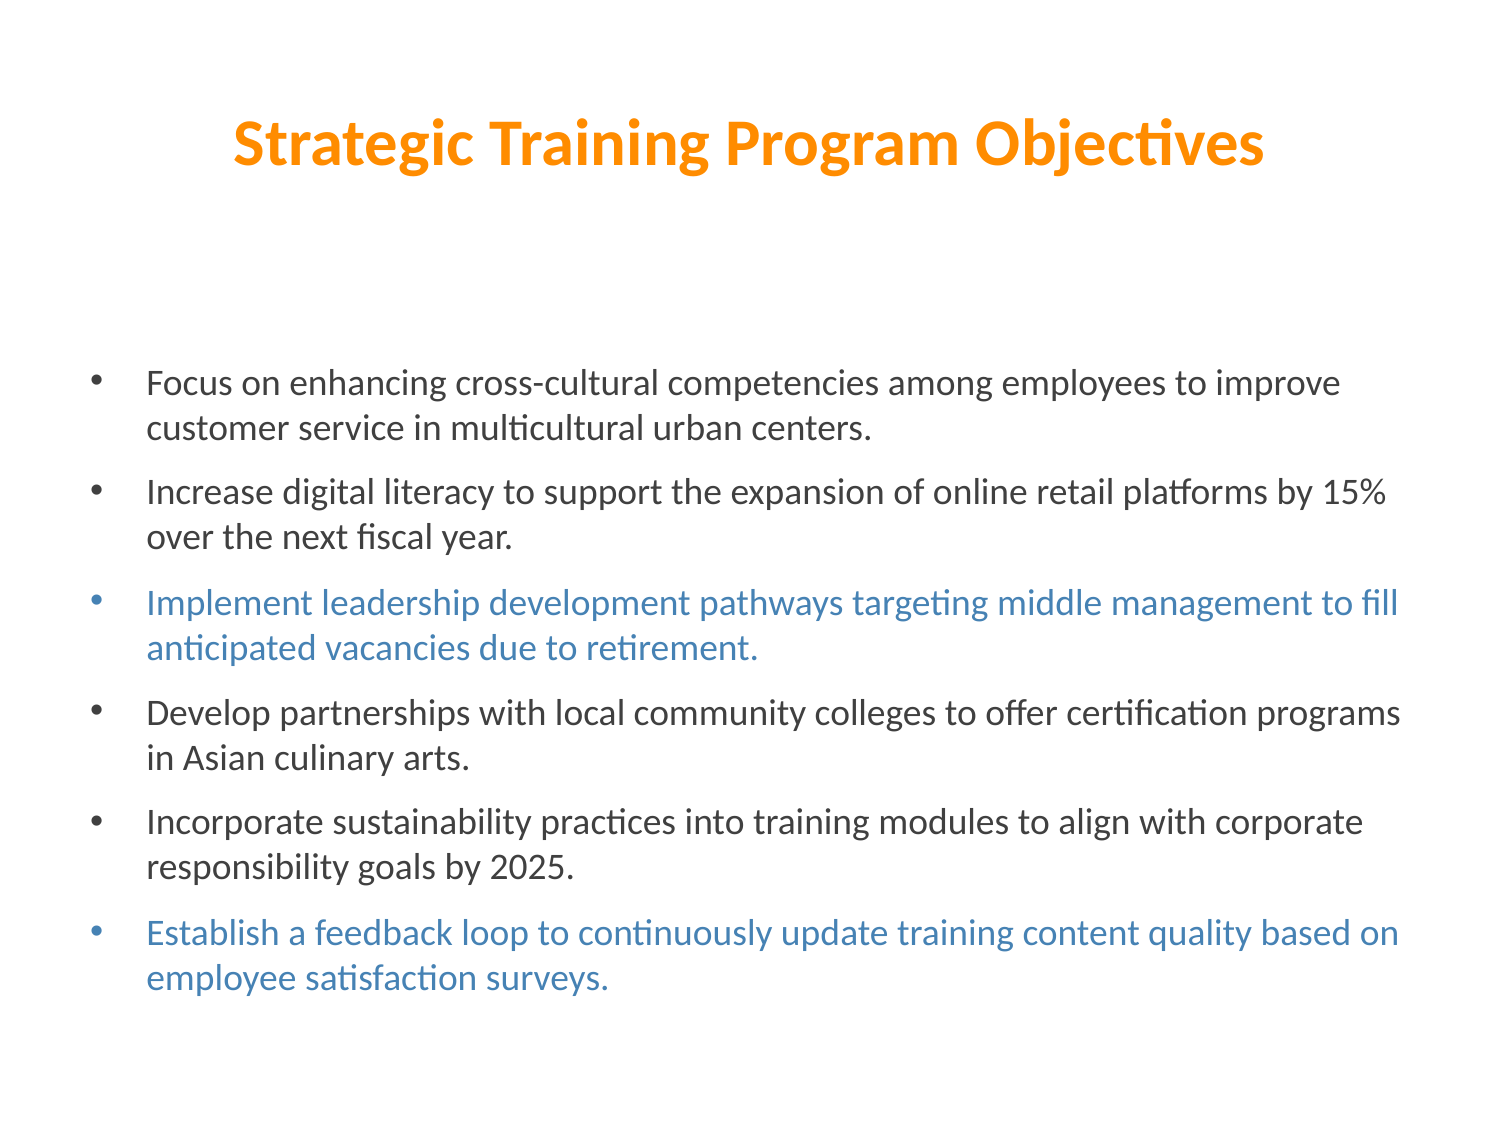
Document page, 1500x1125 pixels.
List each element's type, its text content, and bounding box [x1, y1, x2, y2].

title Strategic Training Program Objectives [75, 45, 1425, 233]
list Focus on enhancing cross-cultural competencies among employees to improve customer service in multicultural urban centers. Increase digital literacy to support the expansion of online retail platforms by 15% over the next fiscal year. Implement leadership development pathways targeting middle management to fill anticipated vacancies due to retirement. Develop partnerships with local community colleges to offer certification programs in Asian culinary arts. Incorporate sustainability practices into training modules to align with corporate responsibility goals by 2025. Establish a feedback loop to continuously update training content quality based on employee satisfaction surveys. [75, 262, 1425, 1005]
